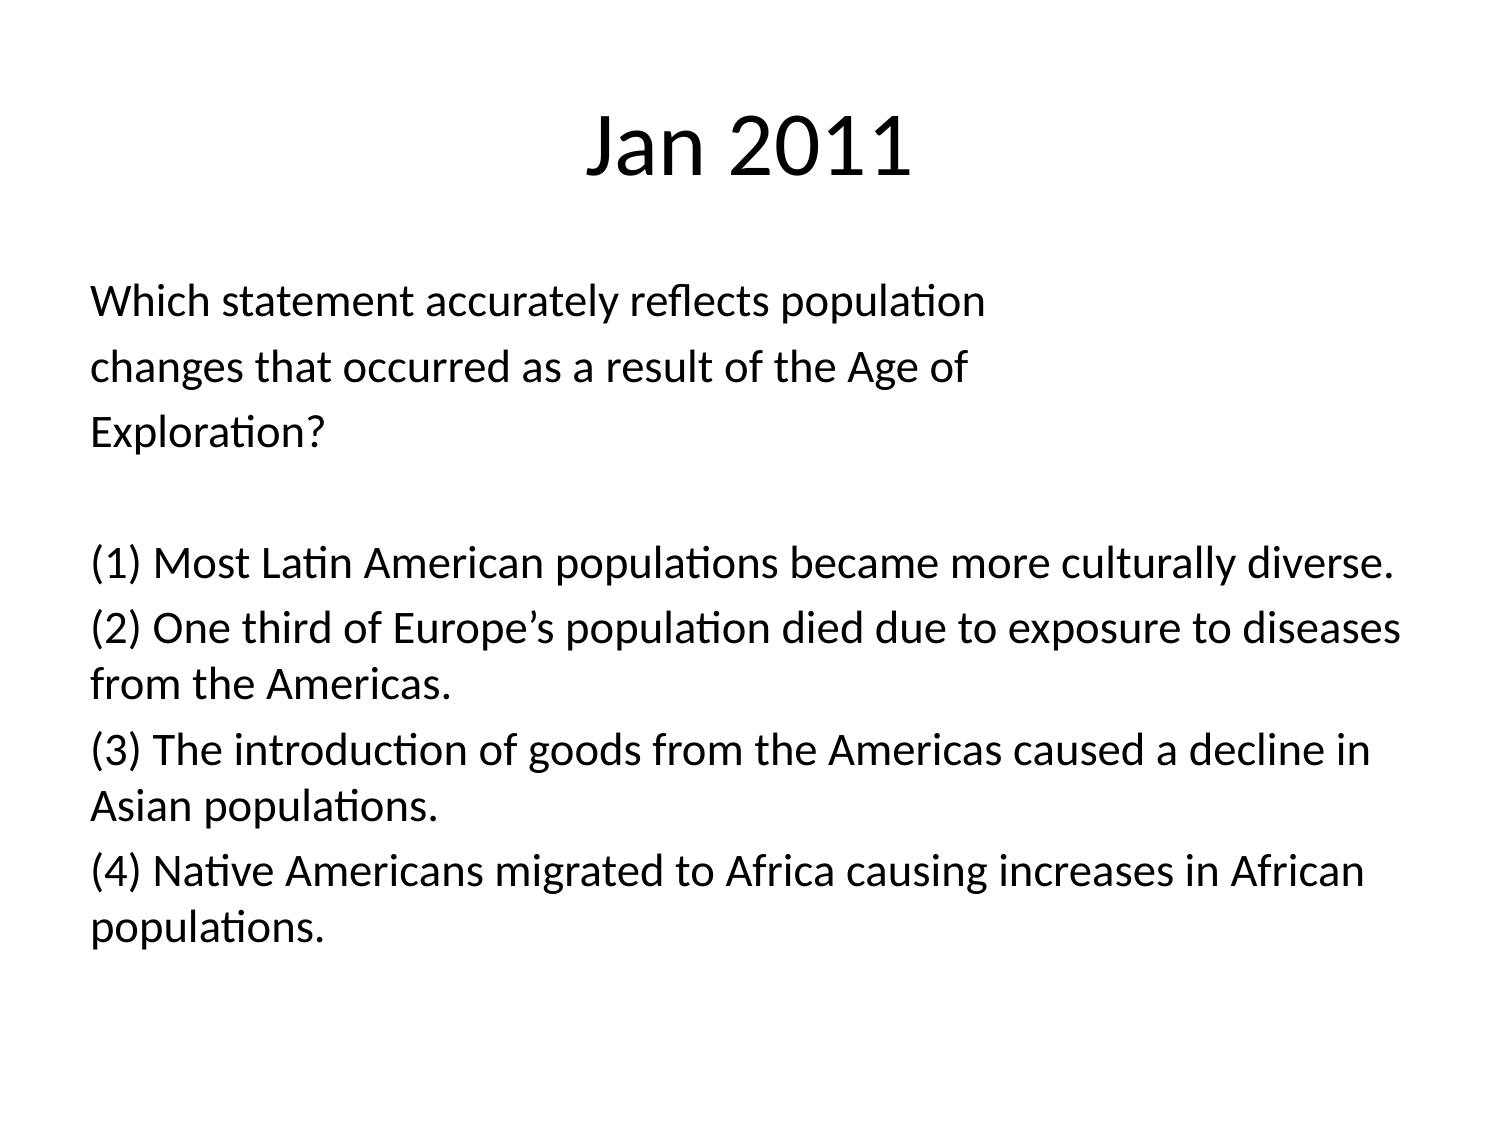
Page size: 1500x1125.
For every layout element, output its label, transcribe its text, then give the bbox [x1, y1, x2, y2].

list Which statement accurately reflects population changes that occurred as a result of the Age of Exploration? (1) Most Latin American populations became more culturally diverse. (2) One third of Europe’s population died due to exposure to diseases from the Americas. (3) The introduction of goods from the Americas caused a decline in Asian populations. (4) Native Americans migrated to Africa causing increases in African populations. [75, 262, 1425, 1005]
title Jan 2011 [75, 45, 1425, 233]
